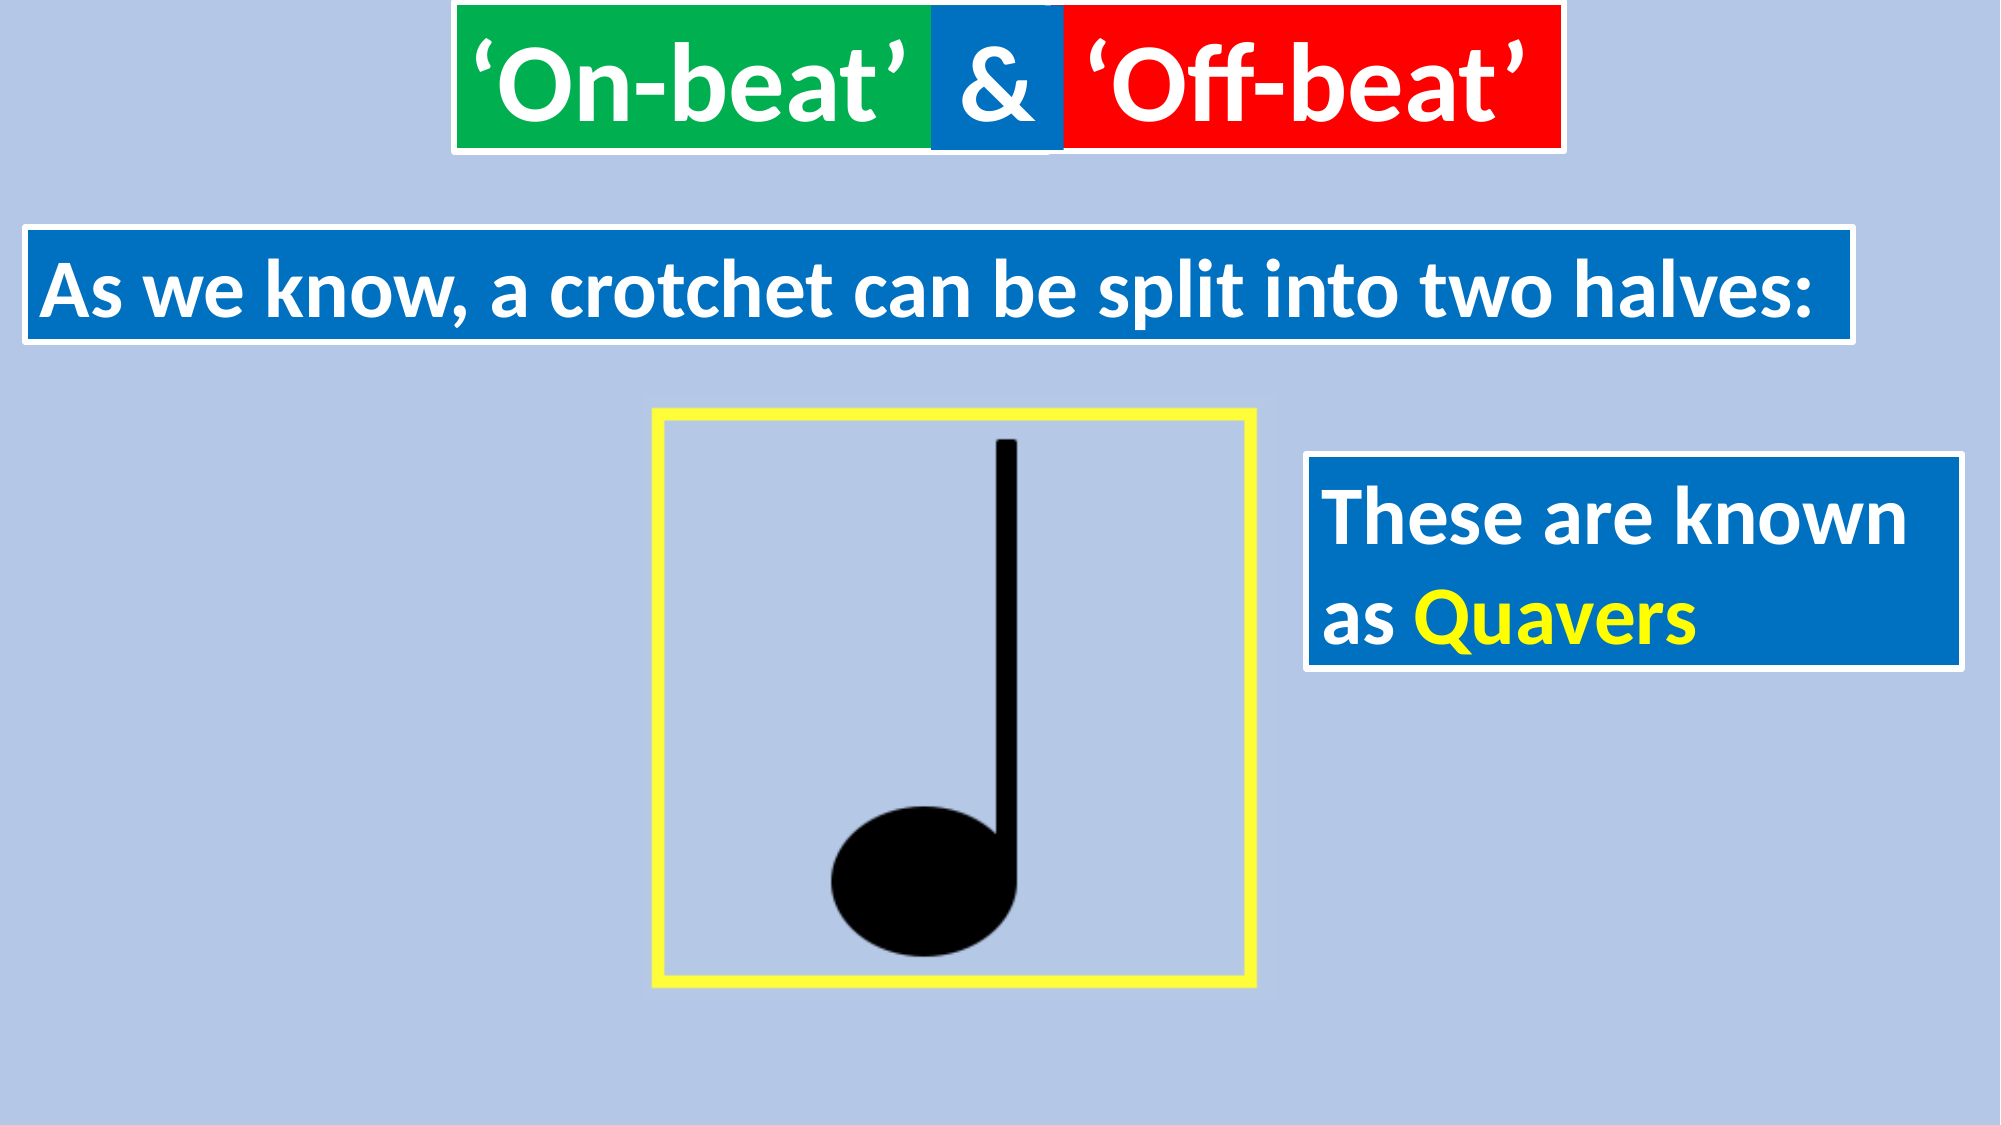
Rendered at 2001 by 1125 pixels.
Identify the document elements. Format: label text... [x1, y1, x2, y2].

picture [644, 394, 1276, 1001]
text_box ‘On-beat’ [453, 1, 1047, 152]
text_box As we know, a crotchet can be split into two halves: [25, 227, 1853, 342]
text_box ‘Off-beat’ [1047, 1, 1565, 152]
text_box These are known as Quavers [1306, 453, 1962, 669]
text_box & [931, 5, 1064, 150]
